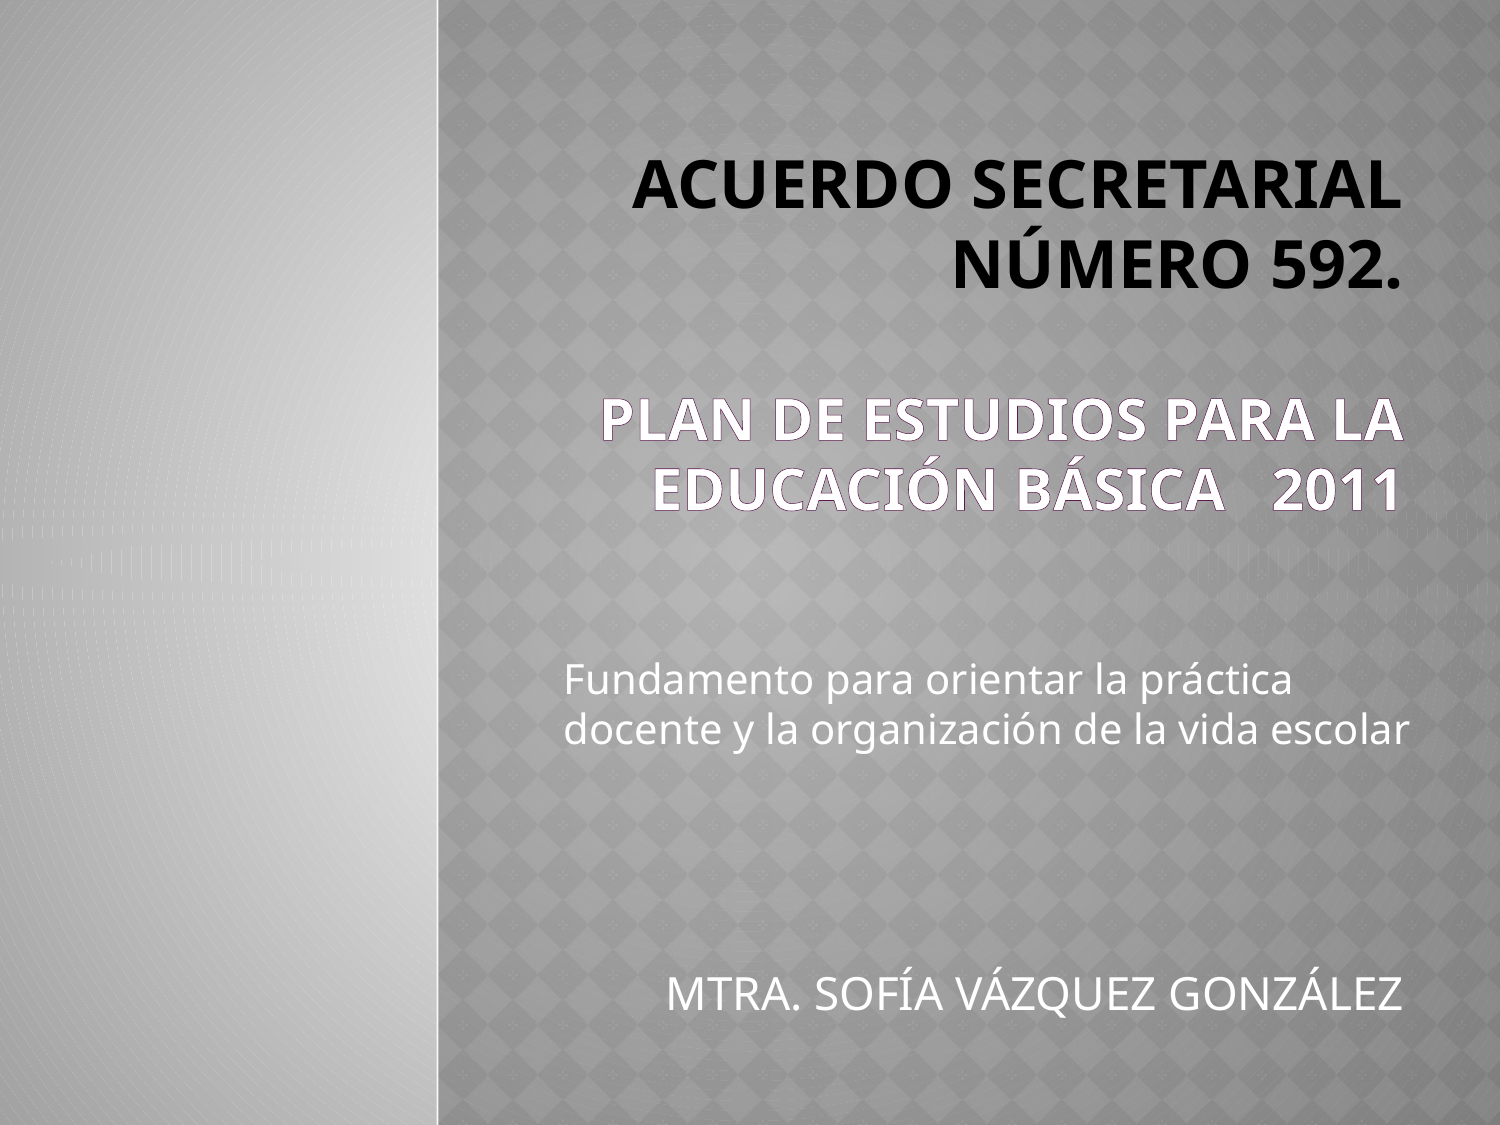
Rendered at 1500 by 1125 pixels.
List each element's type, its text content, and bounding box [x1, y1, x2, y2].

subtitle MTRA. SOFÍA VÁZQUEZ GONZÁLEZ [572, 964, 1412, 1024]
title Acuerdo Secretarial número 592. Plan de estudios para la Educación Básica 2011 [525, 90, 1412, 575]
text_box Fundamento para orientar la práctica docente y la organización de la vida escolar [549, 645, 1459, 760]
